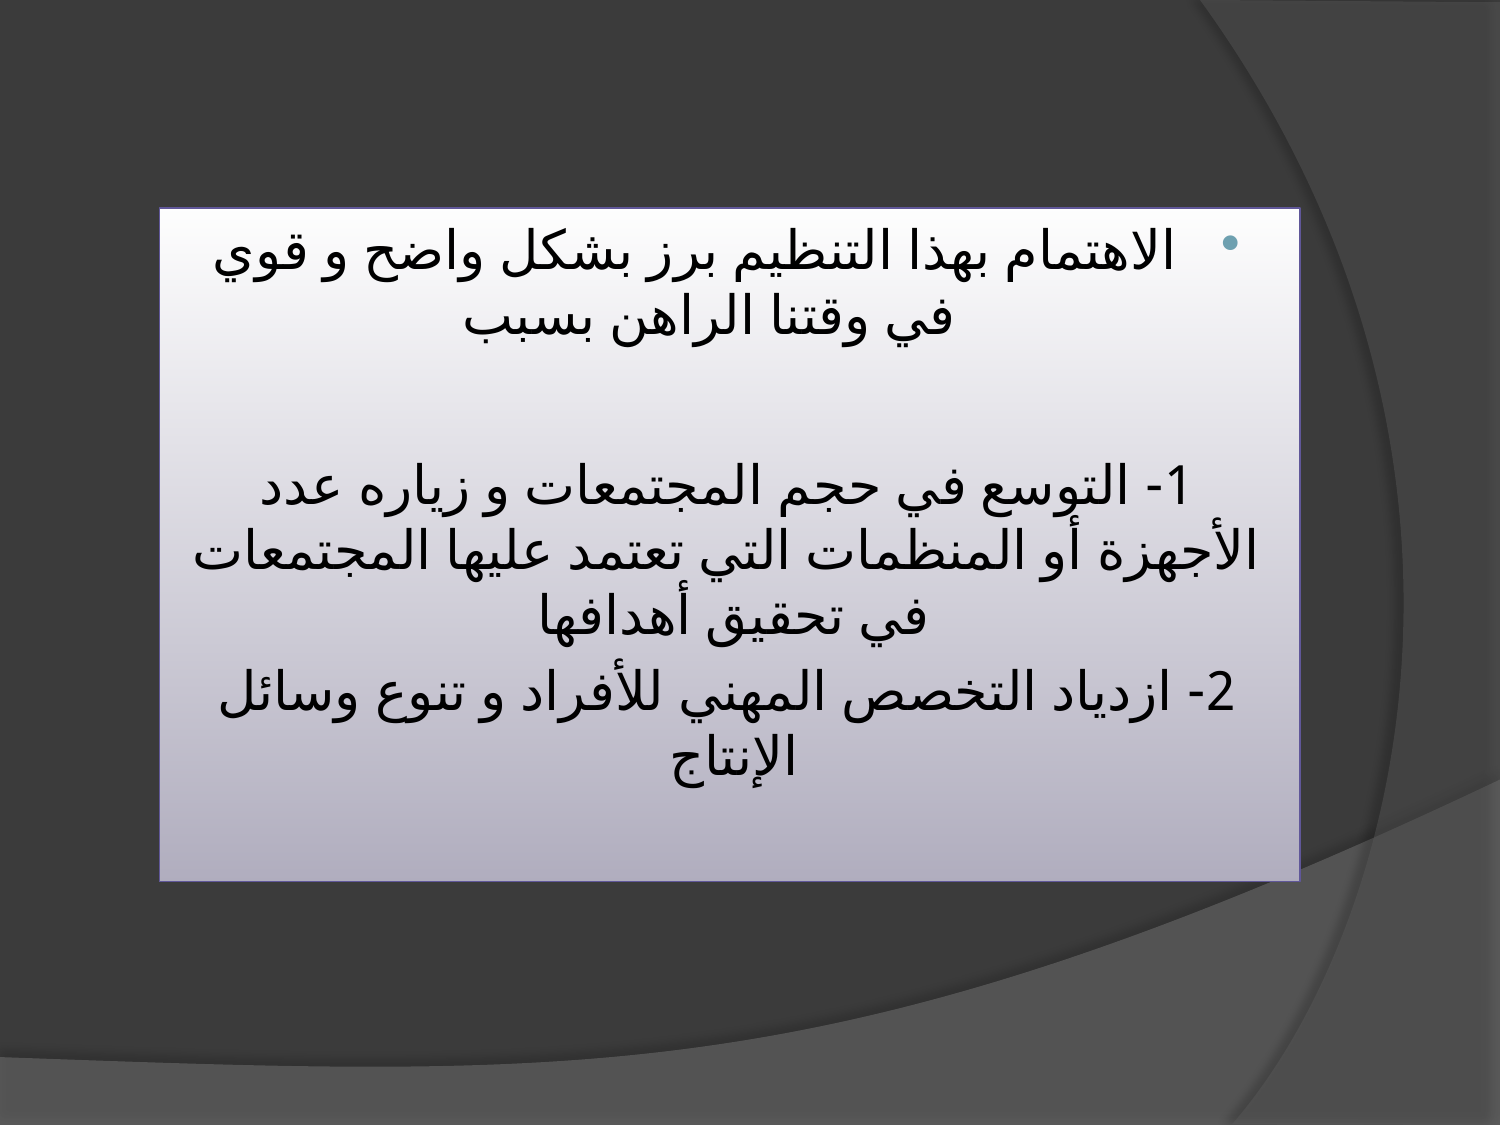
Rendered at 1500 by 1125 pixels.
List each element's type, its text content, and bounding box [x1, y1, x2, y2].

list الاهتمام بهذا التنظيم برز بشكل واضح و قوي في وقتنا الراهن بسبب 1- التوسع في حجم المجتمعات و زياره عدد الأجهزة أو المنظمات التي تعتمد عليها المجتمعات في تحقيق أهدافها 2- ازدياد التخصص المهني للأفراد و تنوع وسائل الإنتاج [159, 207, 1301, 882]
